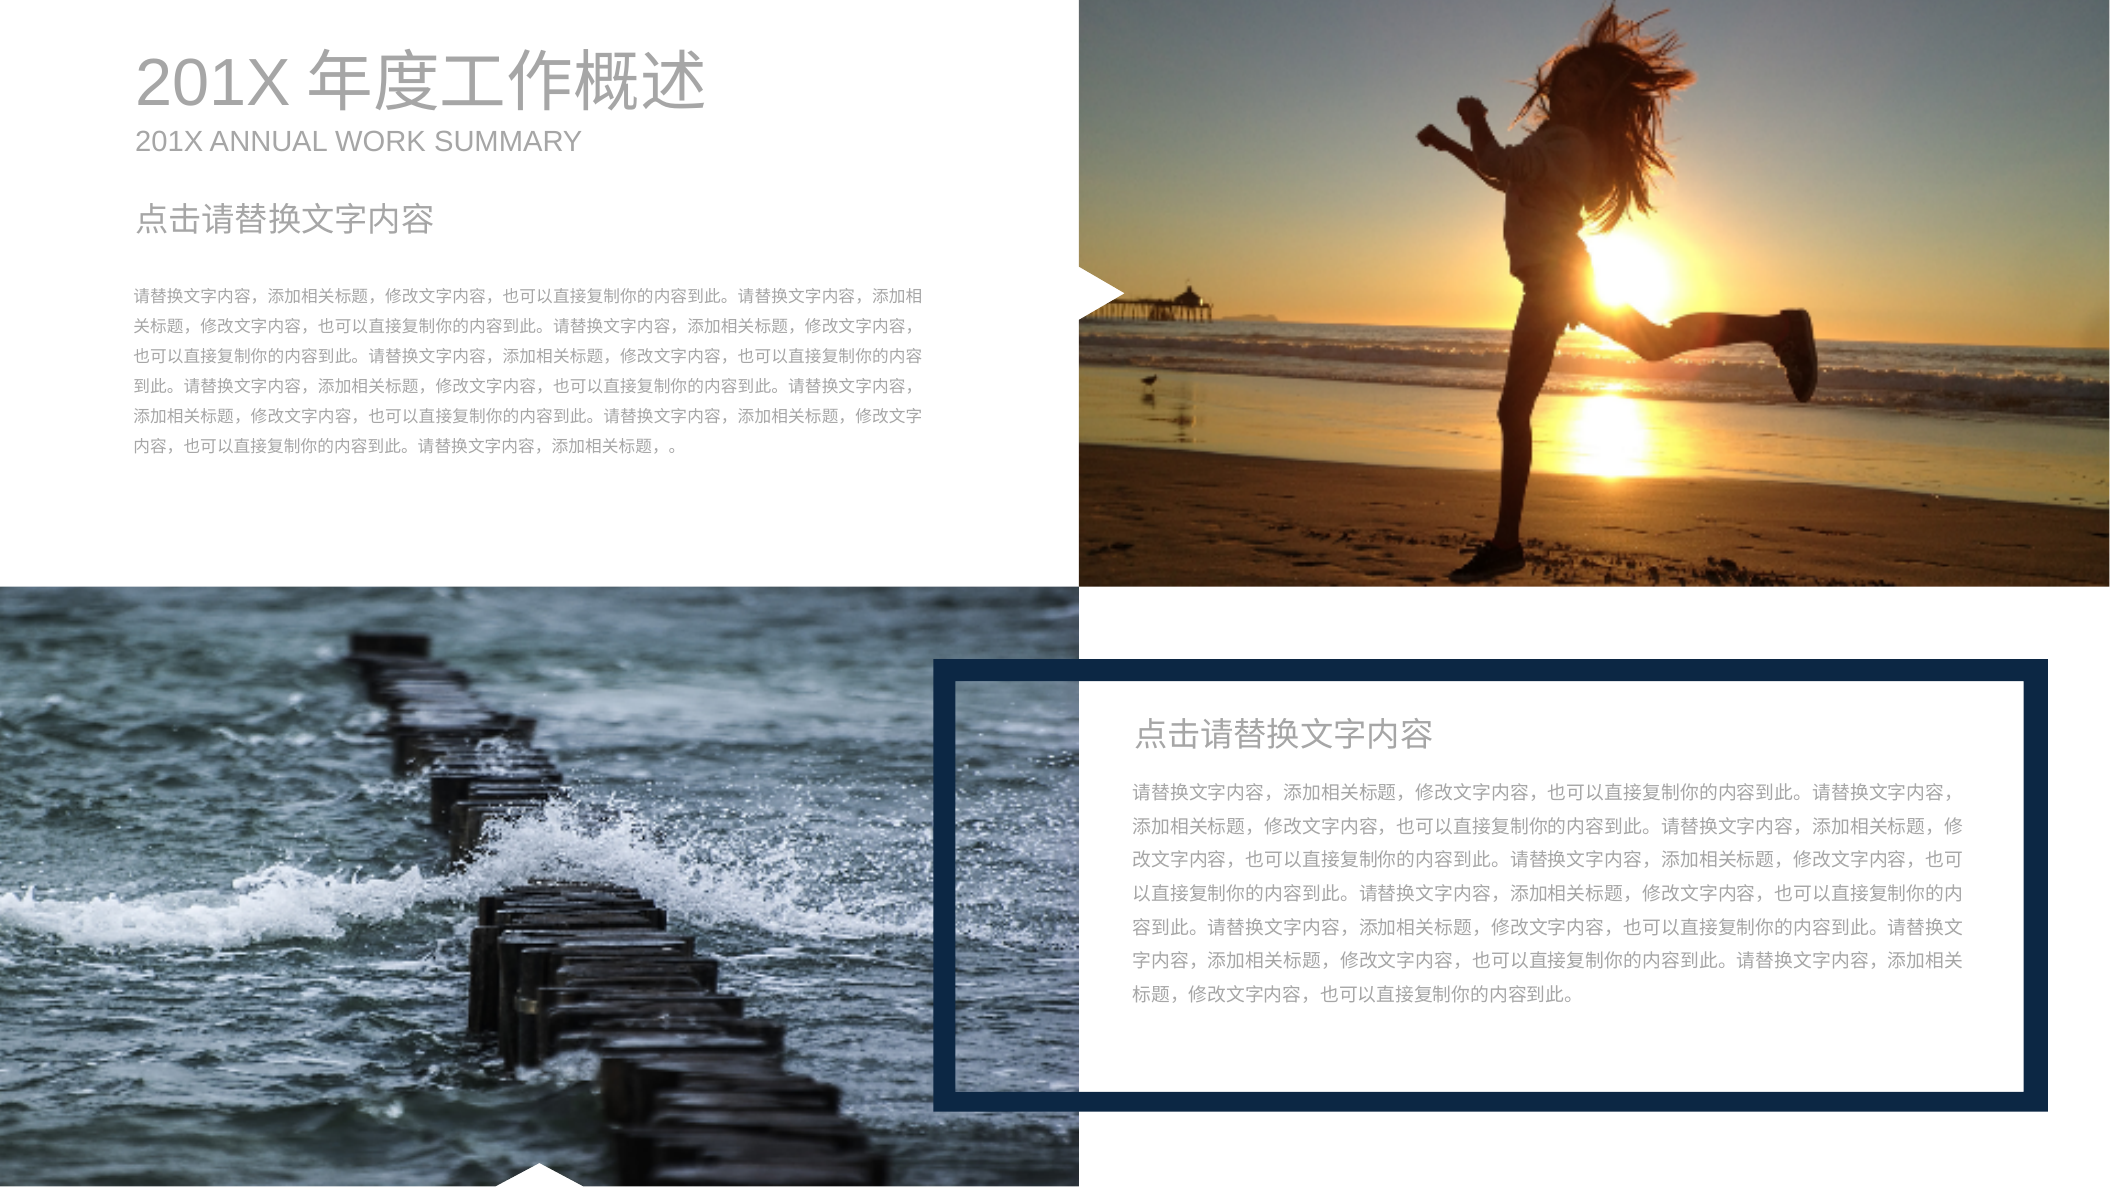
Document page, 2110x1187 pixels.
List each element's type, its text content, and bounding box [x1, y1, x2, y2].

text_box 201X年度工作概述 [135, 38, 783, 119]
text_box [933, 659, 2048, 1112]
text_box [0, 585, 1080, 1187]
text_box [1077, 0, 2110, 588]
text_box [133, 197, 924, 458]
text_box 201X ANNUAL WORK SUMMARY [135, 122, 596, 158]
